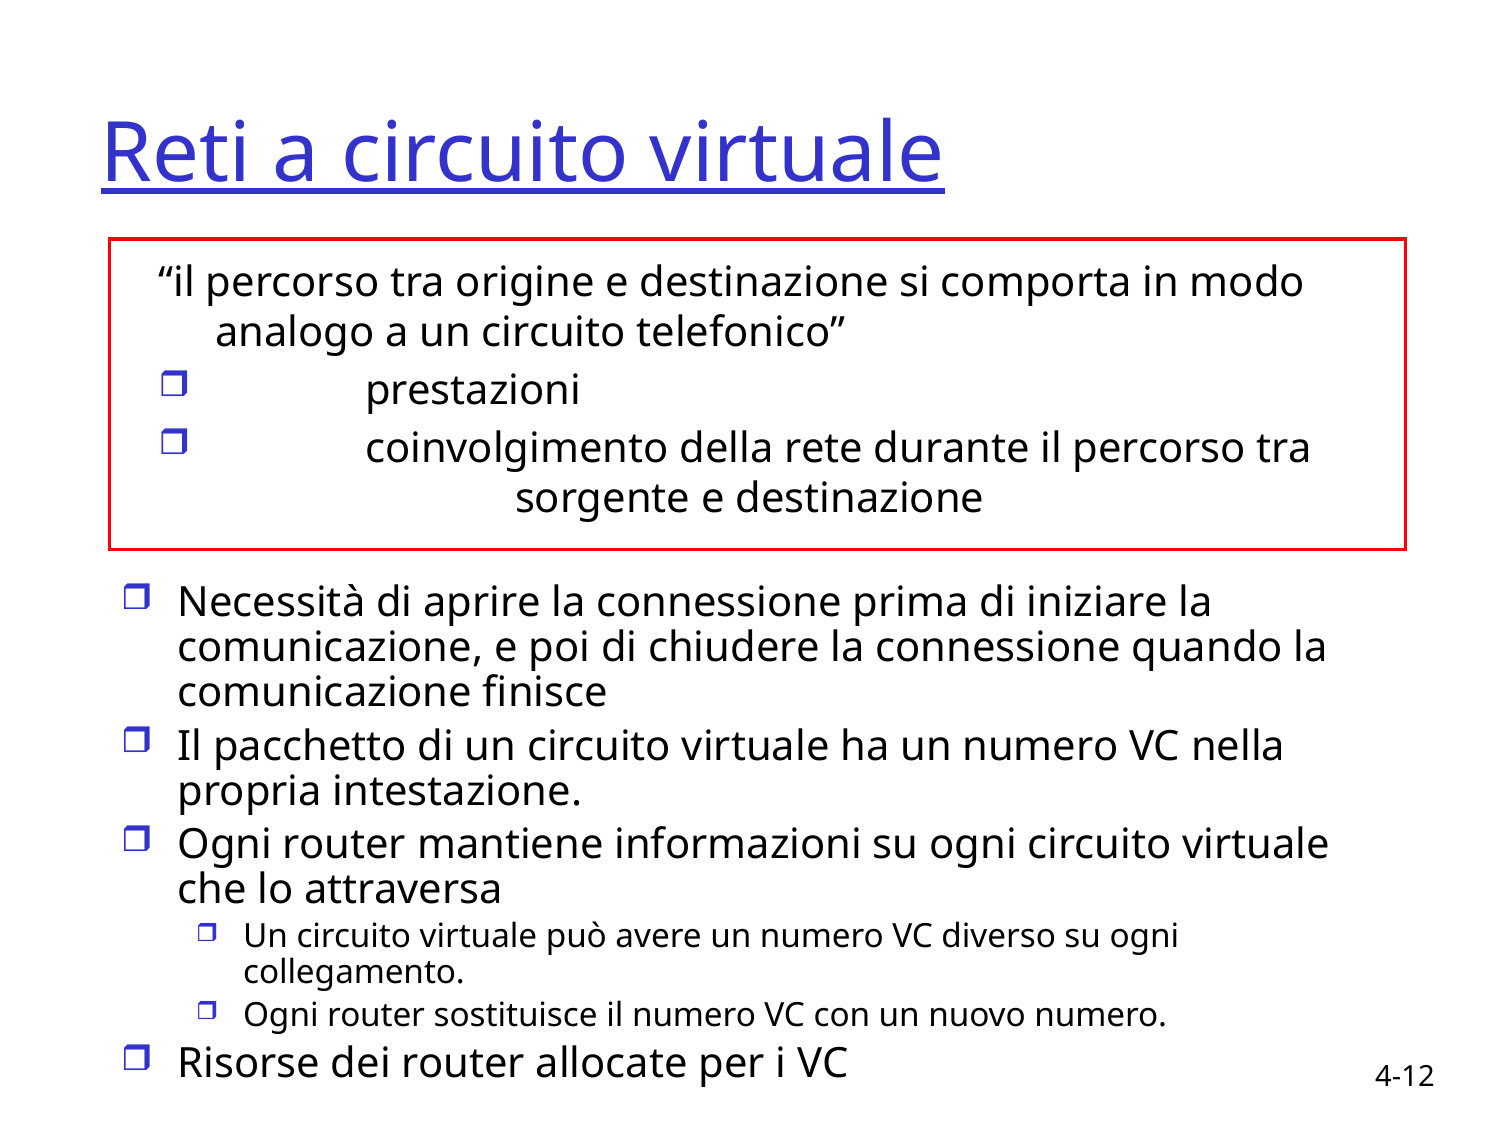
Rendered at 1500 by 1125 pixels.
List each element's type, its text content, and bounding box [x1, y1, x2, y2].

title Reti a circuito virtuale [85, 54, 1362, 243]
slide_number 4-12 [1338, 1049, 1451, 1125]
text_box [109, 239, 1406, 550]
list Necessità di aprire la connessione prima di iniziare la comunicazione, e poi di chiudere la connessione quando la comunicazione finisce Il pacchetto di un circuito virtuale ha un numero VC nella propria intestazione. Ogni router mantiene informazioni su ogni circuito virtuale che lo attraversa Un circuito virtuale può avere un numero VC diverso su ogni collegamento. Ogni router sostituisce il numero VC con un nuovo numero. Risorse dei router allocate per i VC [105, 573, 1374, 944]
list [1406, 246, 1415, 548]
